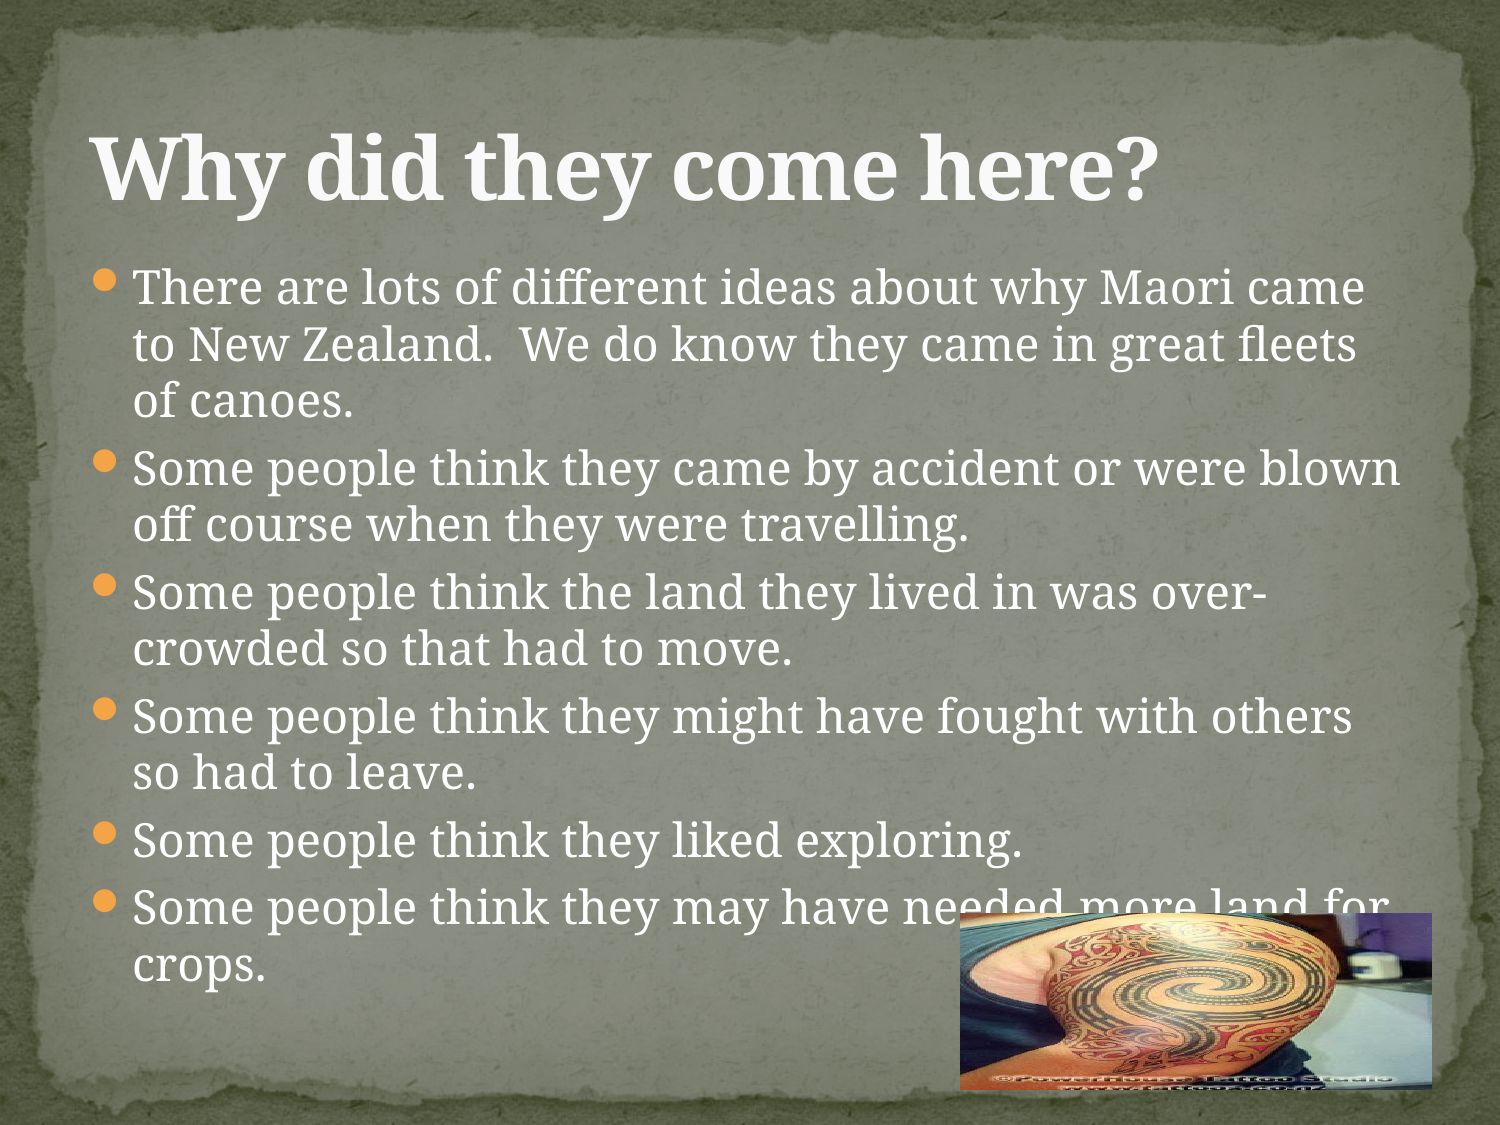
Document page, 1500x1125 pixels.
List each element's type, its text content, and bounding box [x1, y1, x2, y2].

list There are lots of different ideas about why Maori came to New Zealand. We do know they came in great fleets of canoes. Some people think they came by accident or were blown off course when they were travelling. Some people think the land they lived in was over-crowded so that had to move. Some people think they might have fought with others so had to leave. Some people think they liked exploring. Some people think they may have needed more land for crops. [75, 249, 1425, 1000]
picture [960, 913, 1432, 1090]
title Why did they come here? [74, 24, 1425, 225]
